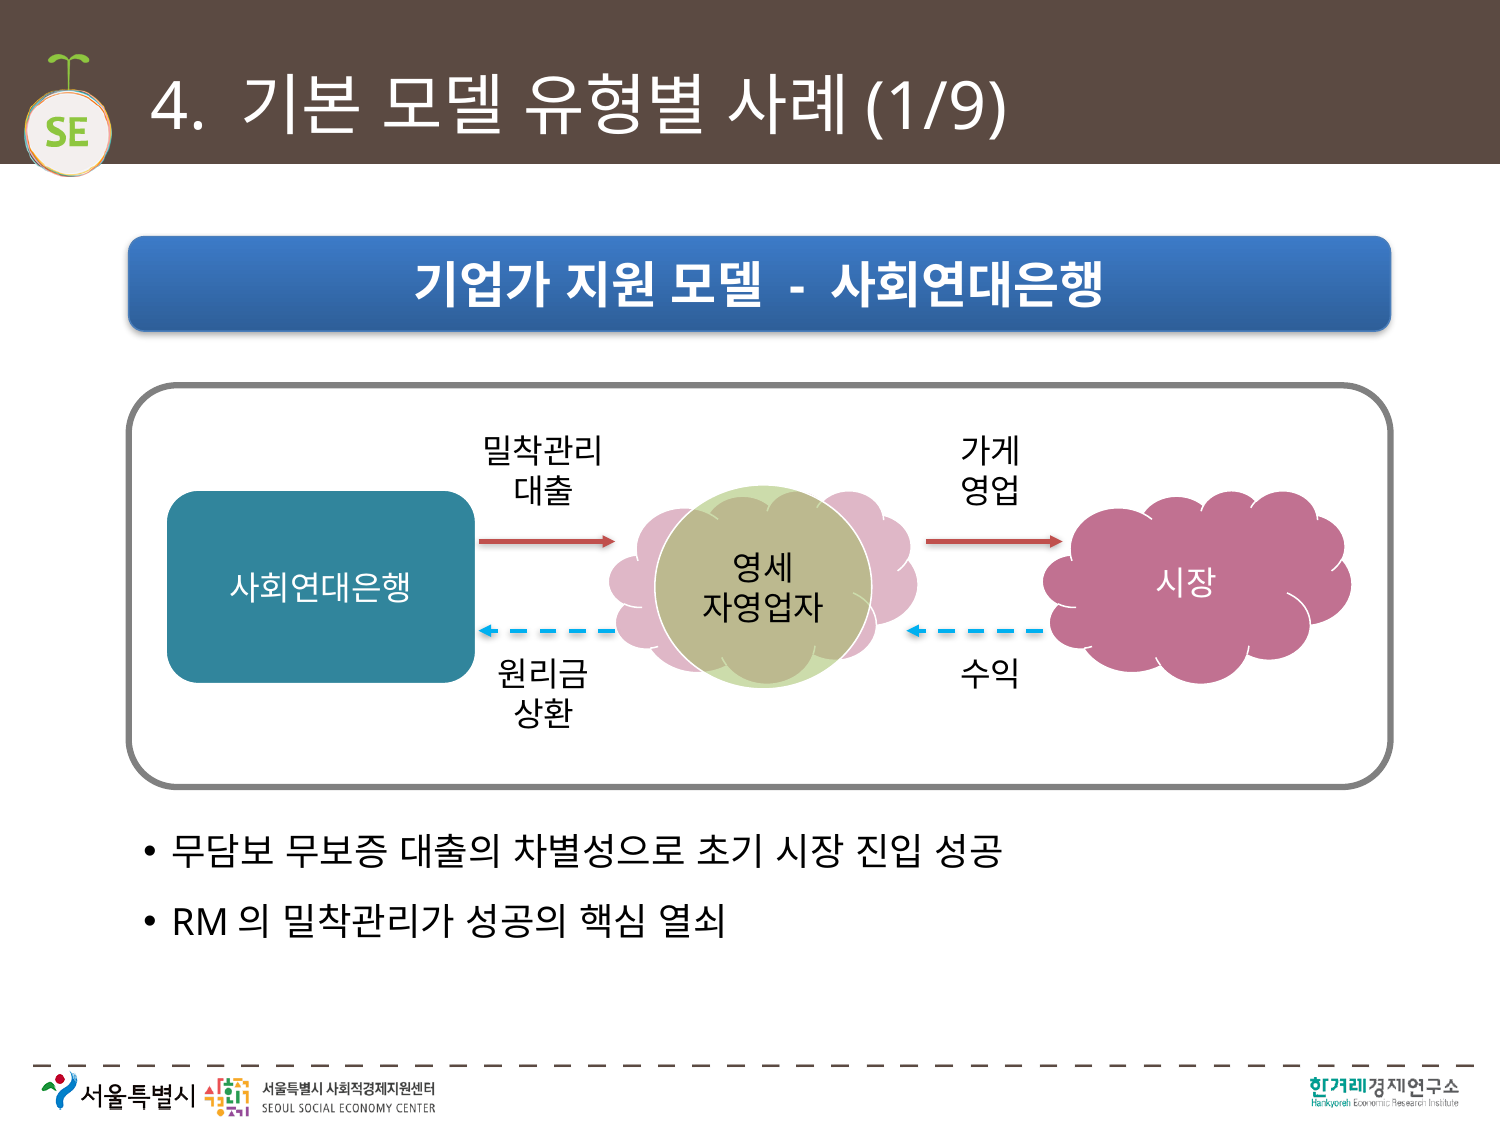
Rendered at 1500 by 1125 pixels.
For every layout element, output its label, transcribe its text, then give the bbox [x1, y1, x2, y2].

title 4. 기본 모델 유형별 사례(1/9) [135, 45, 1463, 161]
text_box [608, 507, 703, 673]
picture [0, 0, 1500, 1125]
text_box 밀착관리 대출 [455, 422, 632, 518]
text_box 무담보 무보증 대출의 차별성으로 초기 시장 진입 성공 RM의 밀착관리가 성공의 핵심 열쇠 [128, 821, 1391, 951]
text_box 사회연대은행 [166, 490, 476, 684]
text_box [128, 385, 1391, 787]
text_box 기업가 지원 모델 - 사회연대은행 [127, 235, 1392, 332]
text_box [822, 490, 919, 661]
text_box 수익 [902, 645, 1079, 701]
text_box 원리금 상환 [455, 645, 632, 741]
text_box 영세 자영업자 [654, 484, 872, 689]
text_box 시장 [1042, 490, 1353, 685]
text_box 가게 영업 [902, 422, 1079, 518]
